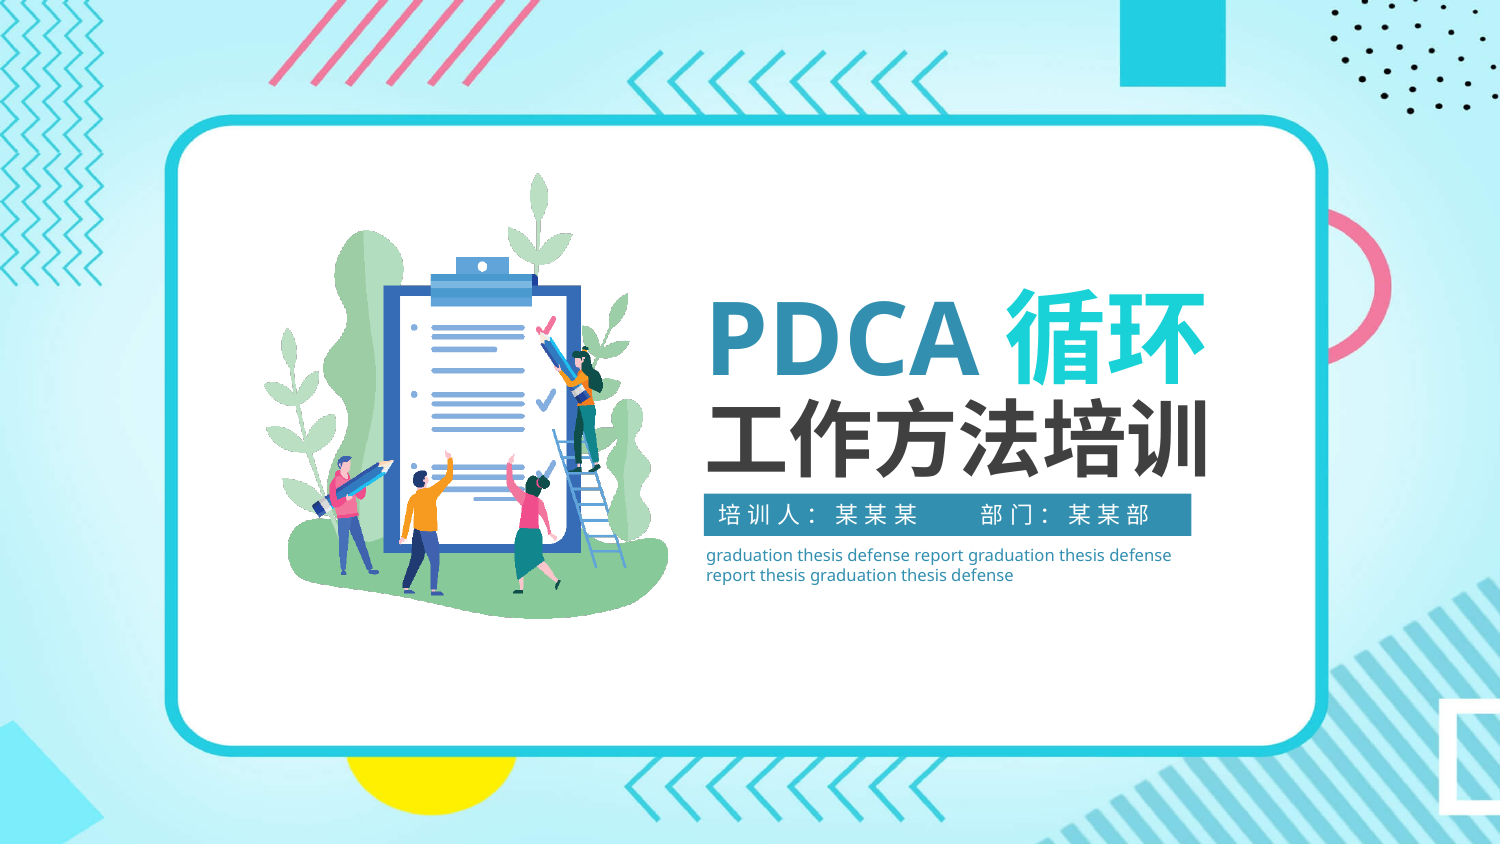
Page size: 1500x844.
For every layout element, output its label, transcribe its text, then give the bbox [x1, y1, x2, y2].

text_box graduation thesis defense report graduation thesis defense report thesis graduation thesis defense [767, 537, 1221, 592]
text_box PDCA循环 工作方法培训 [767, 280, 1227, 497]
picture [0, 0, 1500, 844]
text_box 培训人：某某某 部门：某某部 [767, 493, 1192, 536]
